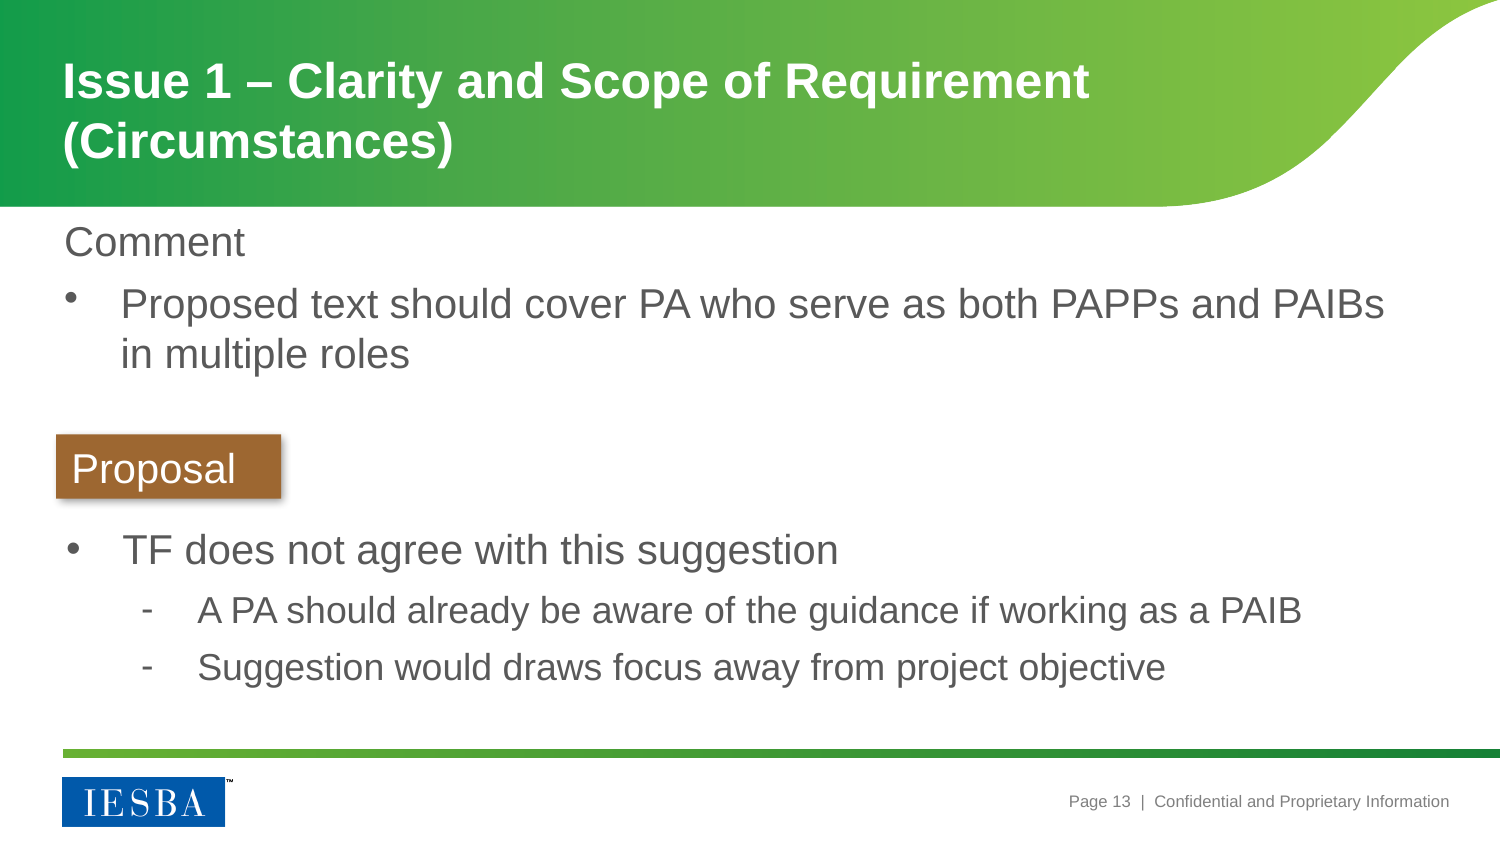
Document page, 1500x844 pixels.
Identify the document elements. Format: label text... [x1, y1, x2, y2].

picture [0, 0, 1500, 207]
text_box Proposal [56, 434, 282, 499]
title Issue 1 – Clarity and Scope of Requirement (Circumstances) [62, 75, 1388, 142]
text_box Comment Proposed text should cover PA who serve as both PAPPs and PAIBs in multiple roles [49, 207, 1437, 347]
text_box TF does not agree with this suggestion A PA should already be aware of the guidance if working as a PAIB Suggestion would draws focus away from project objective [51, 515, 1439, 746]
picture [62, 777, 233, 827]
